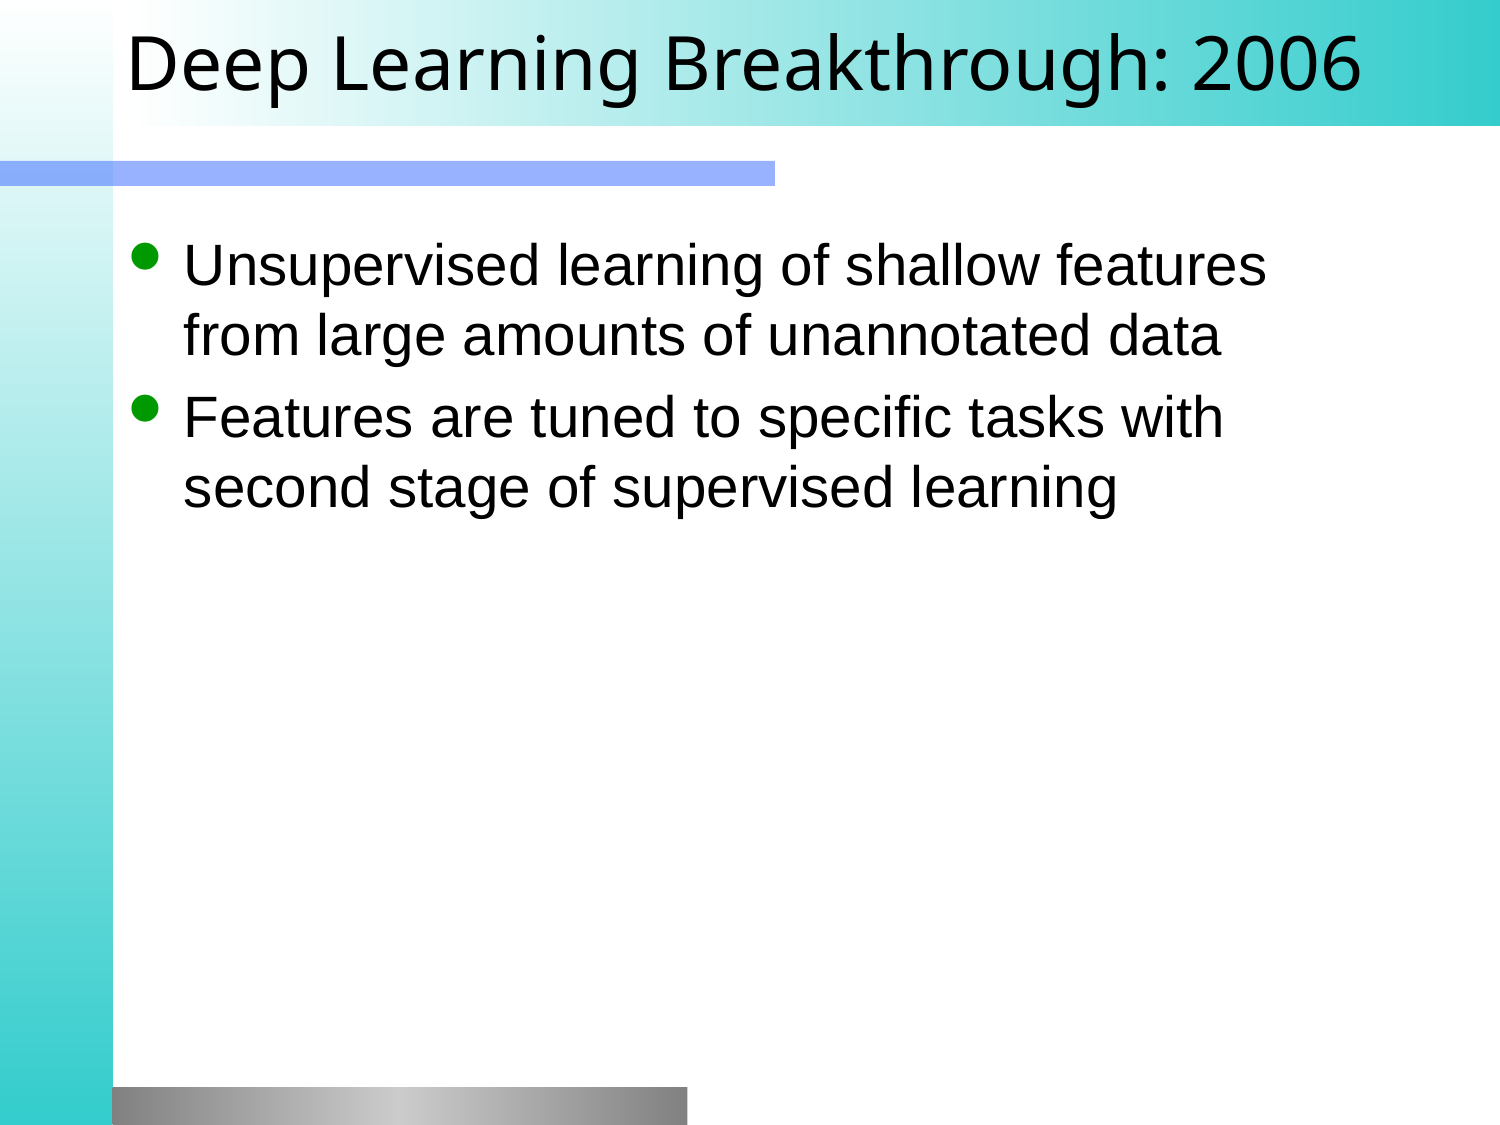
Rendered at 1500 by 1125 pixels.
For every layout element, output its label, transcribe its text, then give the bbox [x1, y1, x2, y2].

list Unsupervised learning of shallow features from large amounts of unannotated data Features are tuned to specific tasks with second stage of supervised learning [112, 219, 1388, 1073]
title Deep Learning Breakthrough: 2006 [110, 0, 1386, 121]
